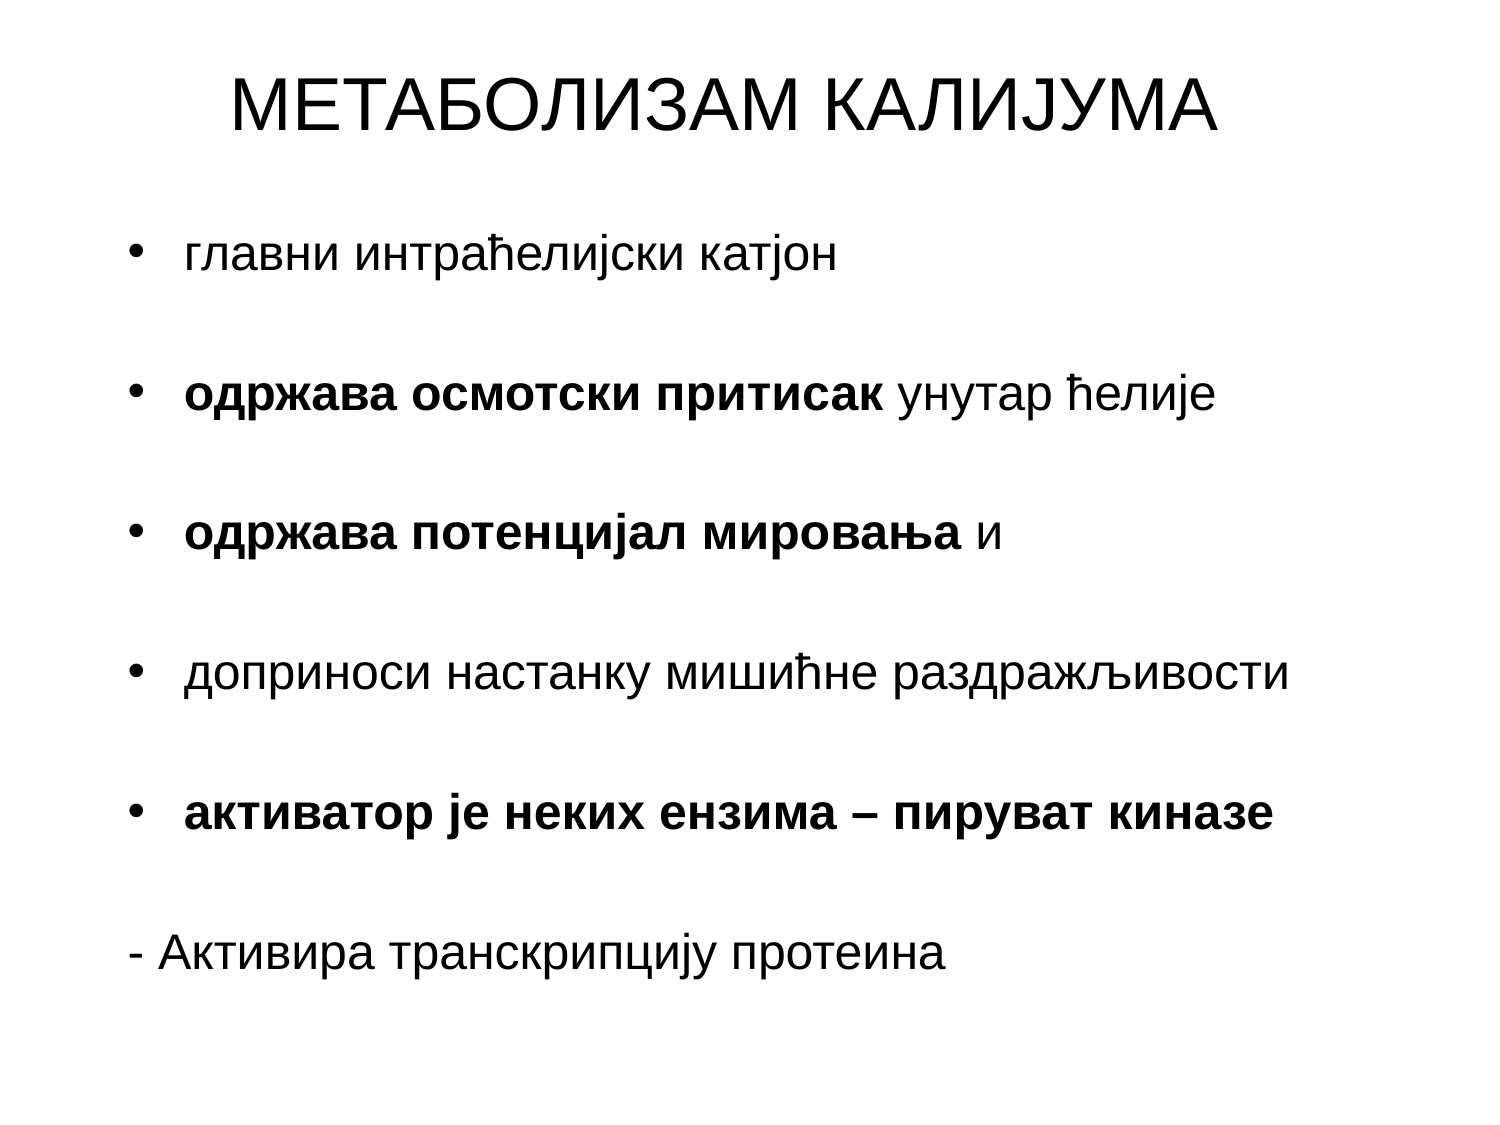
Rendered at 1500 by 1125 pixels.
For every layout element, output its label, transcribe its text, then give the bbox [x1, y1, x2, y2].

list главни интраћелијски катјон одржава осмотски притисак унутар ћелије одржава потенцијал мировања и доприноси настанку мишићне раздражљивости активатор је неких ензима – пируват киназе - Активира транскрипцију протеина [112, 212, 1500, 1088]
title МЕТАБОЛИЗАМ КАЛИЈУМА [99, 0, 1375, 188]
